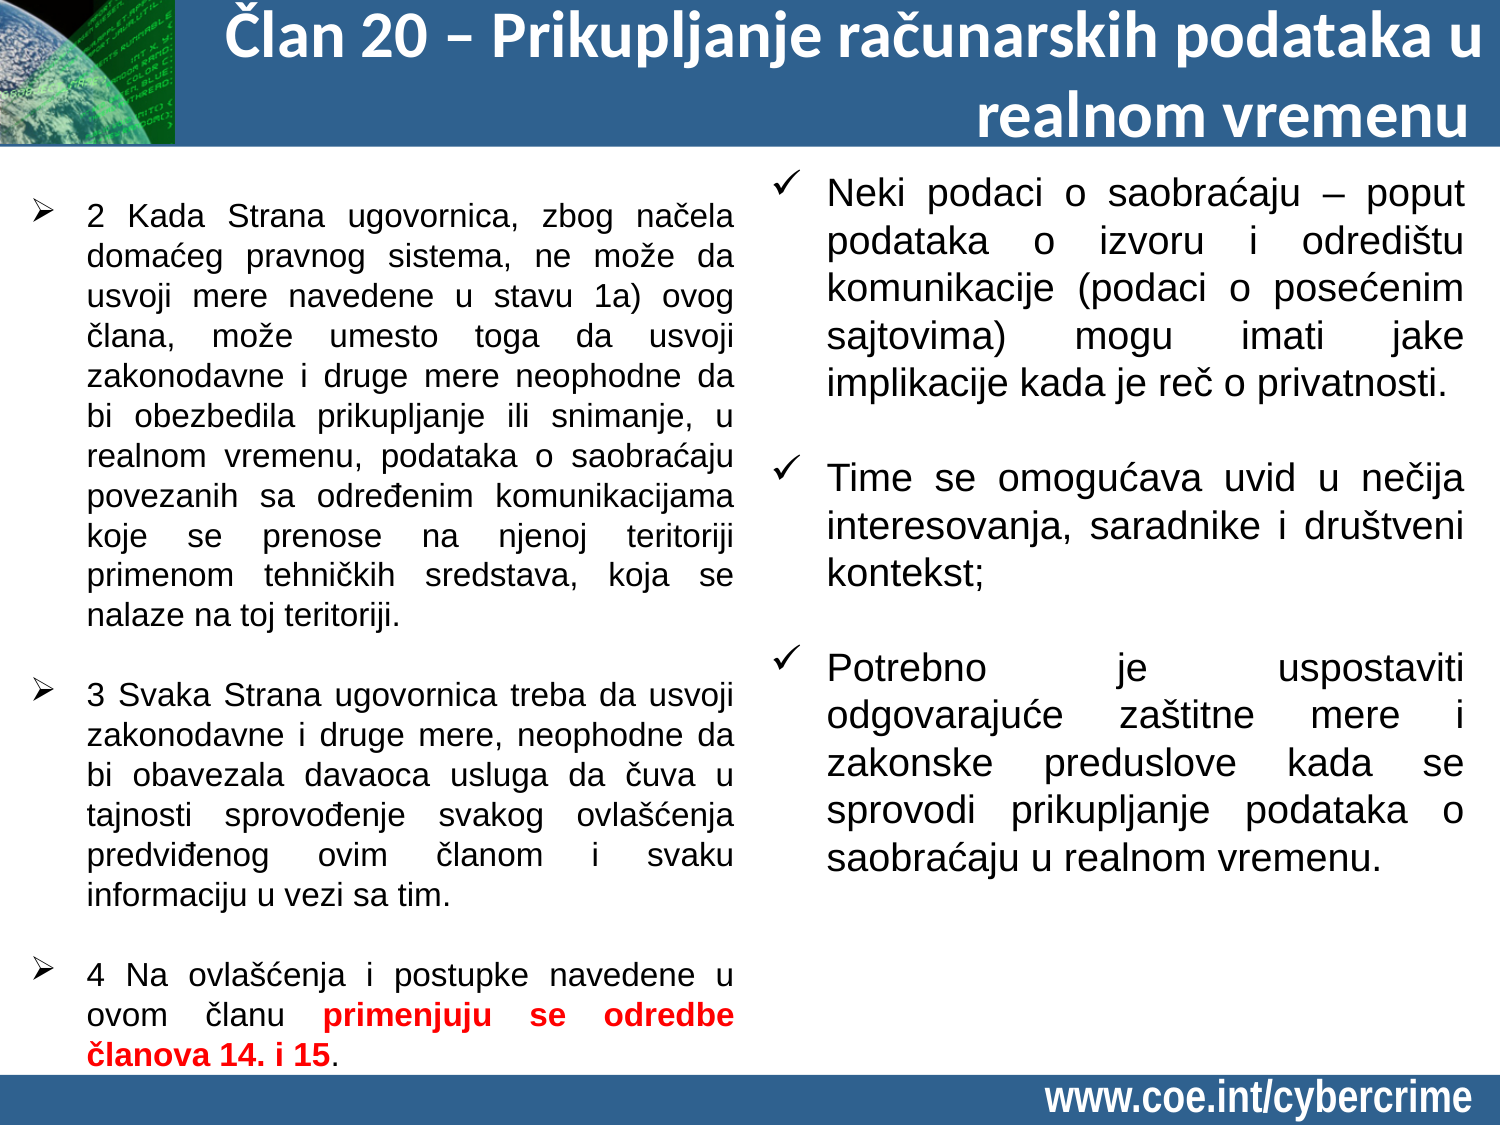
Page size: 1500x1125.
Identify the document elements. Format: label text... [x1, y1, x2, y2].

text_box Neki podaci o saobraćaju – poput podataka o izvoru i odredištu komunikacije (podaci o posećenim sajtovima) mogu imati jake implikacije kada je reč o privatnosti. Time se omogućava uvid u nečija interesovanja, saradnike i društveni kontekst; Potrebno je uspostaviti odgovarajuće zaštitne mere i zakonske preduslove kada se sprovodi prikupljanje podataka o saobraćaju u realnom vremenu. [755, 159, 1480, 887]
text_box [0, 1073, 1030, 1125]
text_box www.coe.int/cybercrime [1030, 1059, 1500, 1125]
text_box Član 20 – Prikupljanje računarskih podataka u realnom vremenu [177, 0, 1500, 149]
text_box 2 Kada Strana ugovornica, zbog načela domaćeg pravnog sistema, ne može da usvoji mere navedene u stavu 1a) ovog člana, može umesto toga da usvoji zakonodavne i druge mere neophodne da bi obezbedila prikupljanje ili snimanje, u realnom vremenu, podataka o saobraćaju povezanih sa određenim komunikacijama koje se prenose na njenoj teritoriji primenom tehničkih sredstava, koja se nalaze na toj teritoriji. 3 Svaka Strana ugovornica treba da usvoji zakonodavne i druge mere, neophodne da bi obavezala davaoca usluga da čuva u tajnosti sprovođenje svakog ovlašćenja predviđenog ovim članom i svaku informaciju u vezi sa tim. 4 Na ovlašćenja i postupke navedene u ovom članu primenjuju se odredbe članova 14. i 15. [15, 186, 750, 1120]
picture [0, 0, 175, 144]
